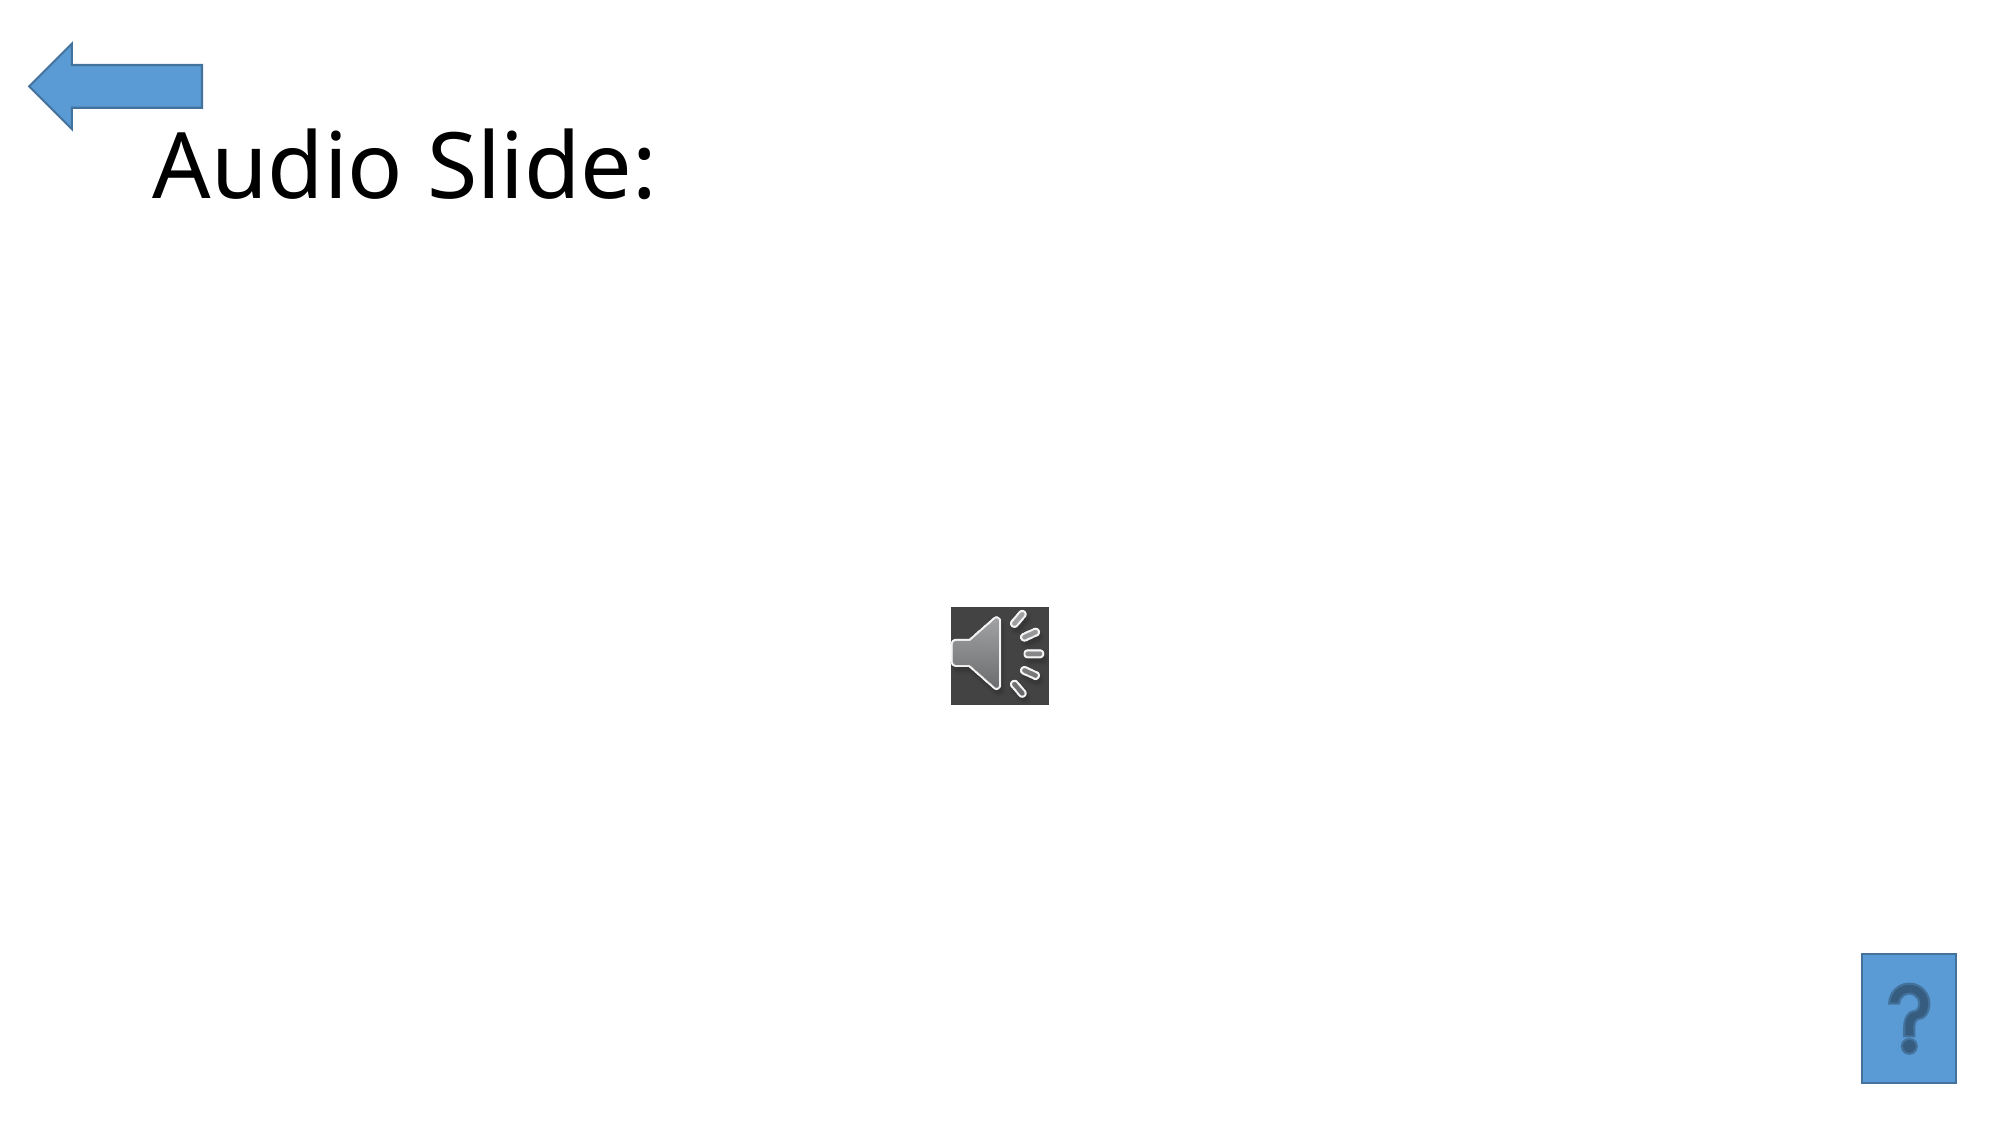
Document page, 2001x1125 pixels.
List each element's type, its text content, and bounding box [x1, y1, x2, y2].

text_box [27, 41, 204, 132]
text_box [1861, 953, 1957, 1084]
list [949, 606, 1050, 707]
title Audio Slide: [137, 59, 1863, 278]
